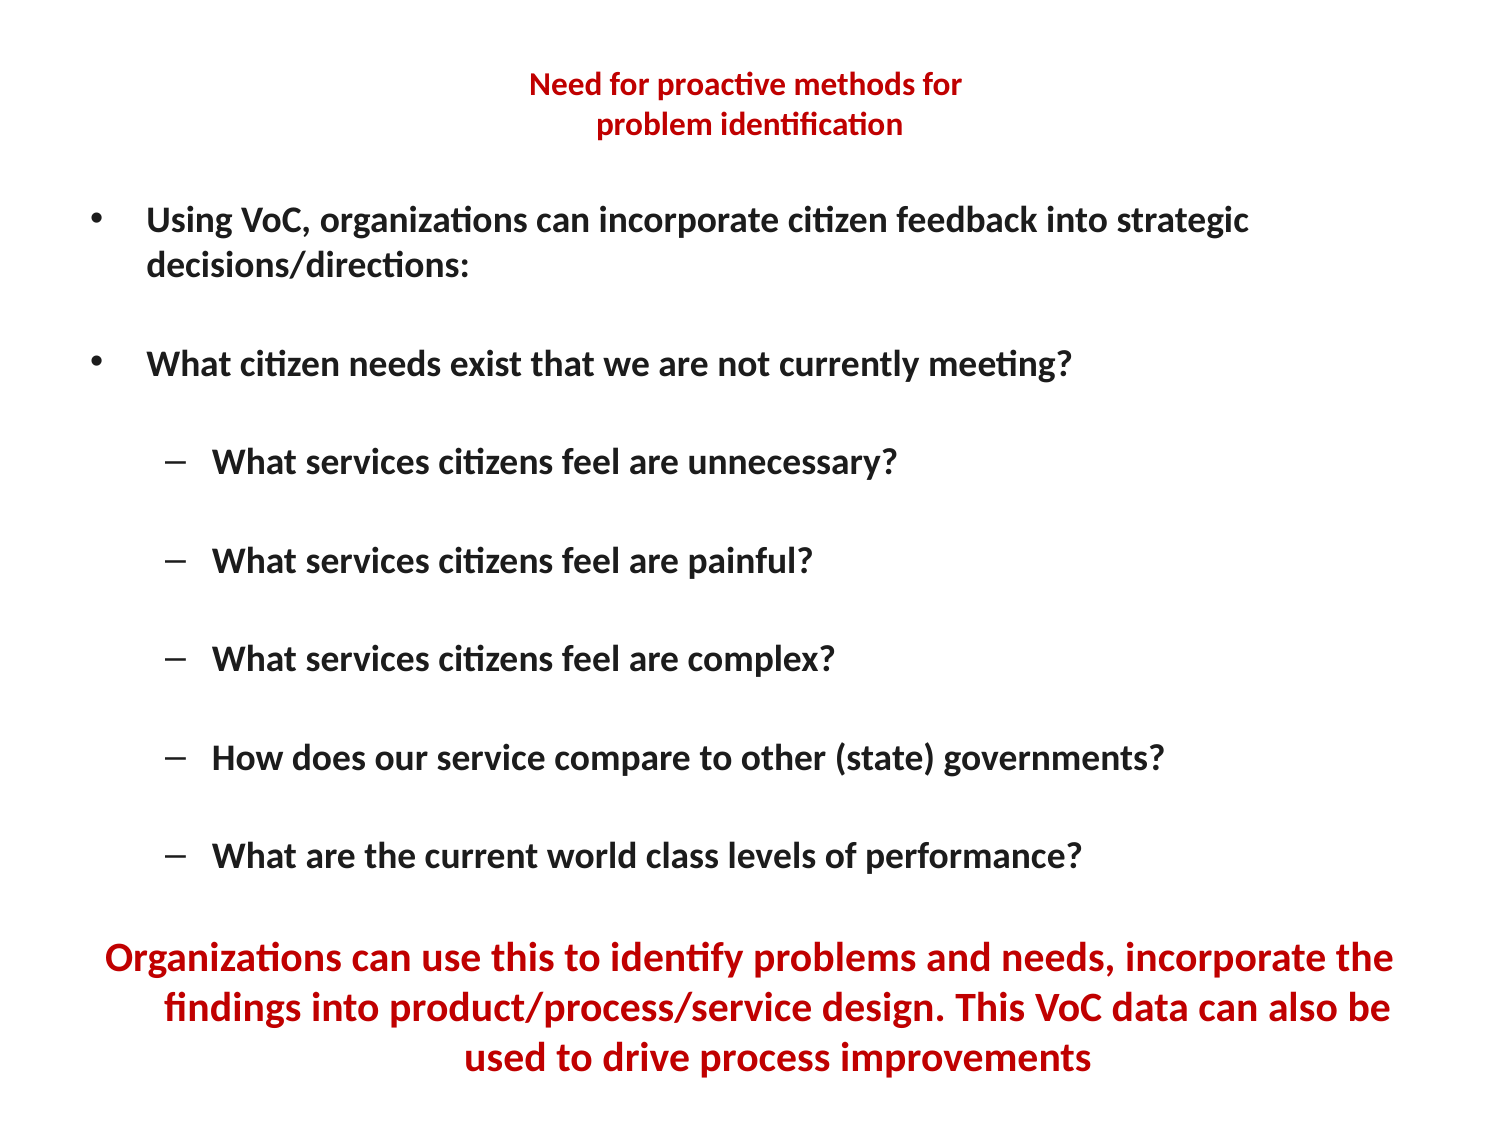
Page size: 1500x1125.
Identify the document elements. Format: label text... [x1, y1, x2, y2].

title Need for proactive methods for problem identification [0, 0, 1500, 200]
list Using VoC, organizations can incorporate citizen feedback into strategic decisions/directions: What citizen needs exist that we are not currently meeting? What services citizens feel are unnecessary? What services citizens feel are painful? What services citizens feel are complex? How does our service compare to other (state) governments? What are the current world class levels of performance? Organizations can use this to identify problems and needs, incorporate the findings into product/process/service design. This VoC data can also be used to drive process improvements [75, 187, 1425, 1125]
